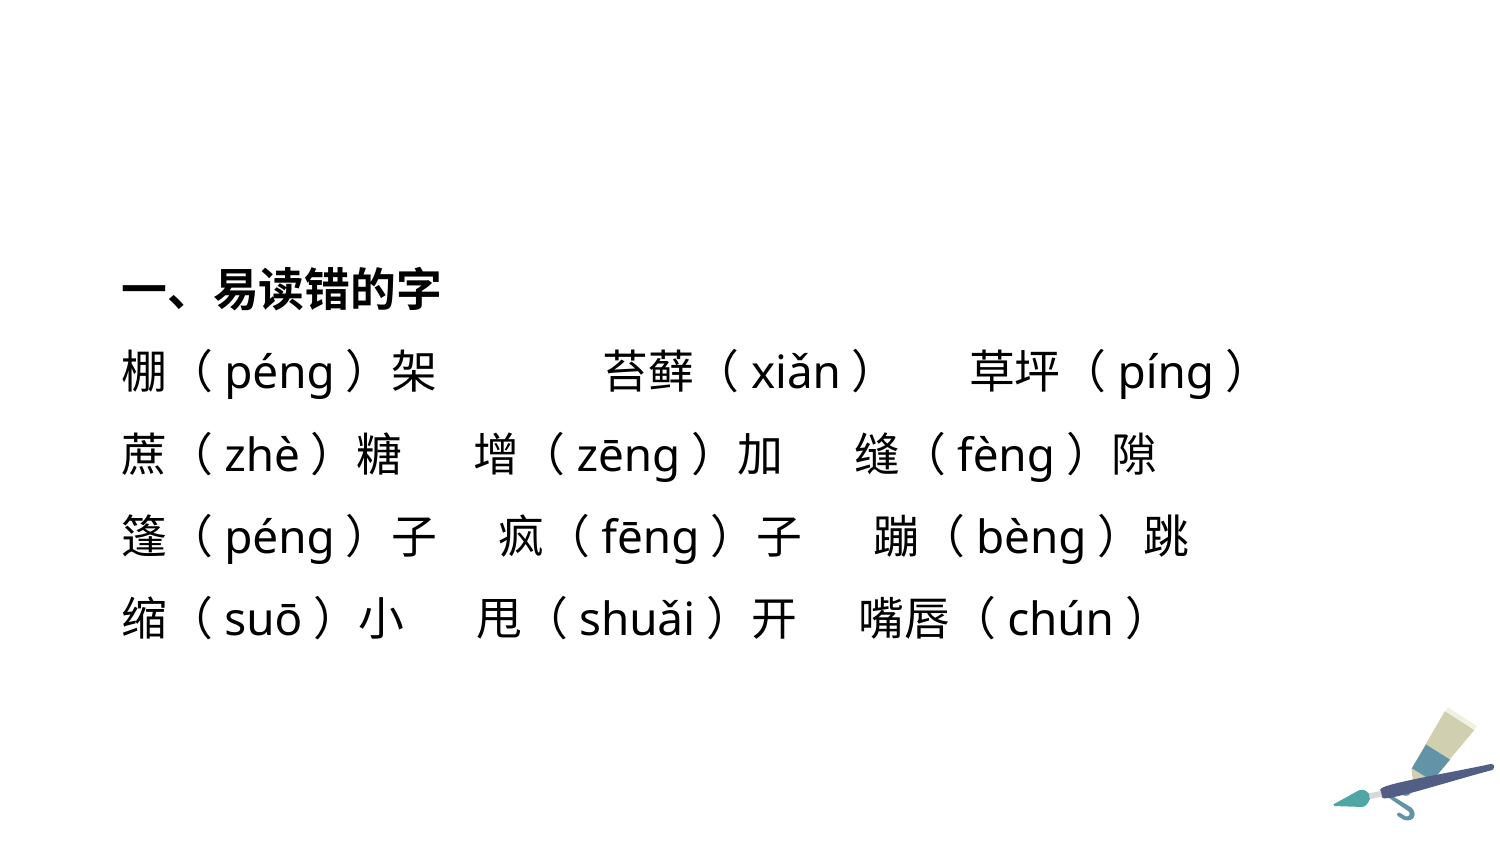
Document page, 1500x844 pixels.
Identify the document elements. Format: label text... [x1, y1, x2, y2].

text_box 一、易读错的字 棚（péng）架 苔藓（xiǎn） 草坪（píng） 蔗（zhè）糖 增（zēng）加 缝（fèng）隙 篷（péng）子 疯（fēng）子 蹦（bèng）跳 缩（suō）小 甩（shuǎi）开 嘴唇（chún） [107, 225, 1489, 653]
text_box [1358, 708, 1481, 844]
